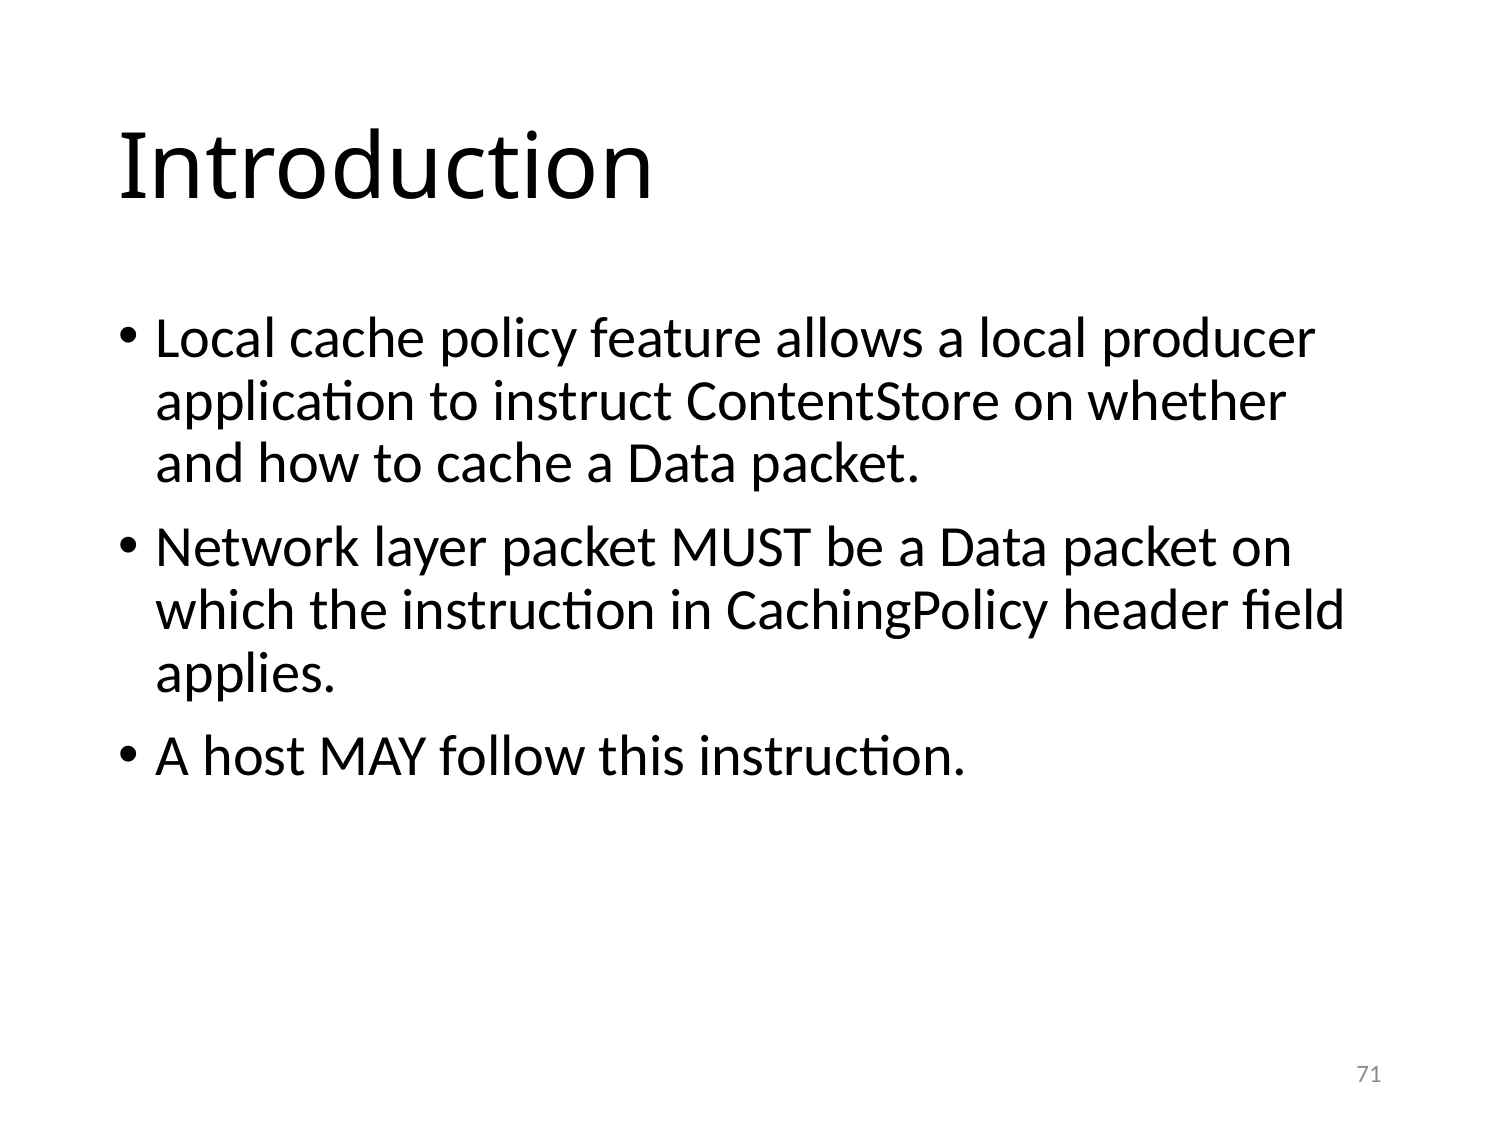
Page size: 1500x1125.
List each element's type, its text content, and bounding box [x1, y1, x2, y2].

slide_number 71 [1059, 1042, 1397, 1103]
list Local cache policy feature allows a local producer application to instruct ContentStore on whether and how to cache a Data packet. Network layer packet MUST be a Data packet on which the instruction in CachingPolicy header field applies. A host MAY follow this instruction. [103, 299, 1397, 1014]
title Introduction [103, 59, 1397, 278]
